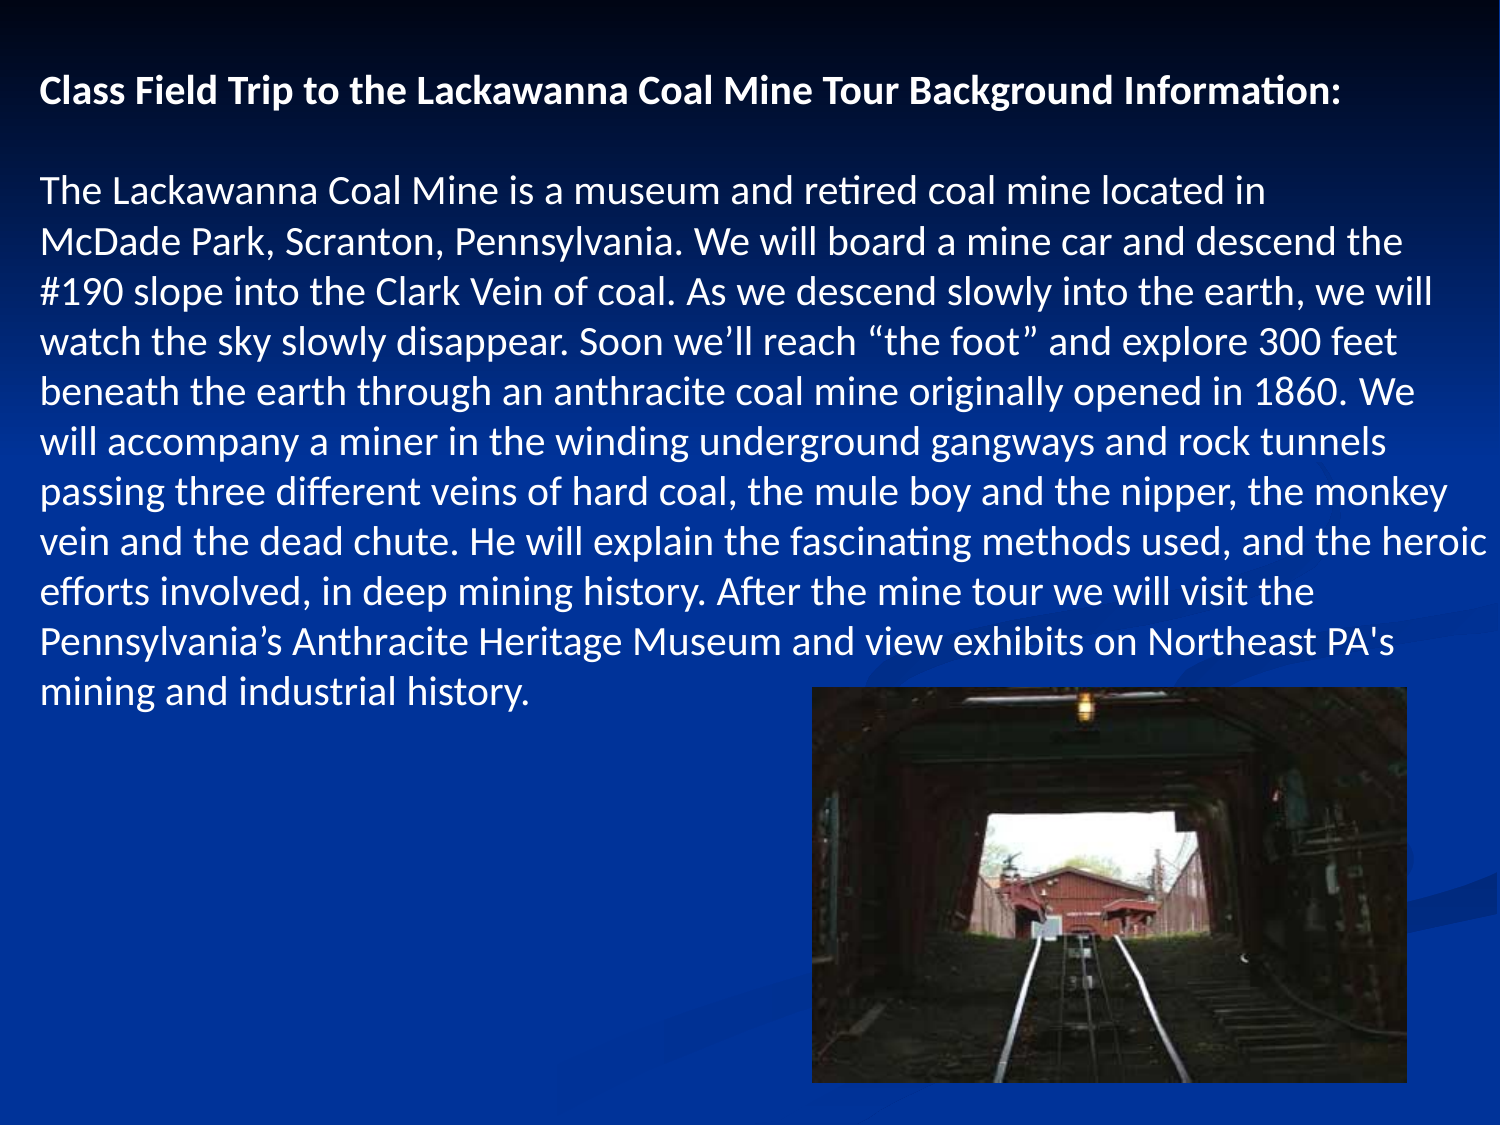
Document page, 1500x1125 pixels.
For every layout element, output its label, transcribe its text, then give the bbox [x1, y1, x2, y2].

text_box Class Field Trip to the Lackawanna Coal Mine Tour Background Information: The Lackawanna Coal Mine is a museum and retired coal mine located in McDade Park, Scranton, Pennsylvania. We will board a mine car and descend the #190 slope into the Clark Vein of coal. As we descend slowly into the earth, we will watch the sky slowly disappear. Soon we’ll reach “the foot” and explore 300 feet beneath the earth through an anthracite coal mine originally opened in 1860. We will accompany a miner in the winding underground gangways and rock tunnels passing three different veins of hard coal, the mule boy and the nipper, the monkey vein and the dead chute. He will explain the fascinating methods used, and the heroic efforts involved, in deep mining history. After the mine tour we will visit the Pennsylvania’s Anthracite Heritage Museum and view exhibits on Northeast PA's mining and industrial history. [24, 55, 1500, 721]
picture [812, 687, 1407, 1083]
